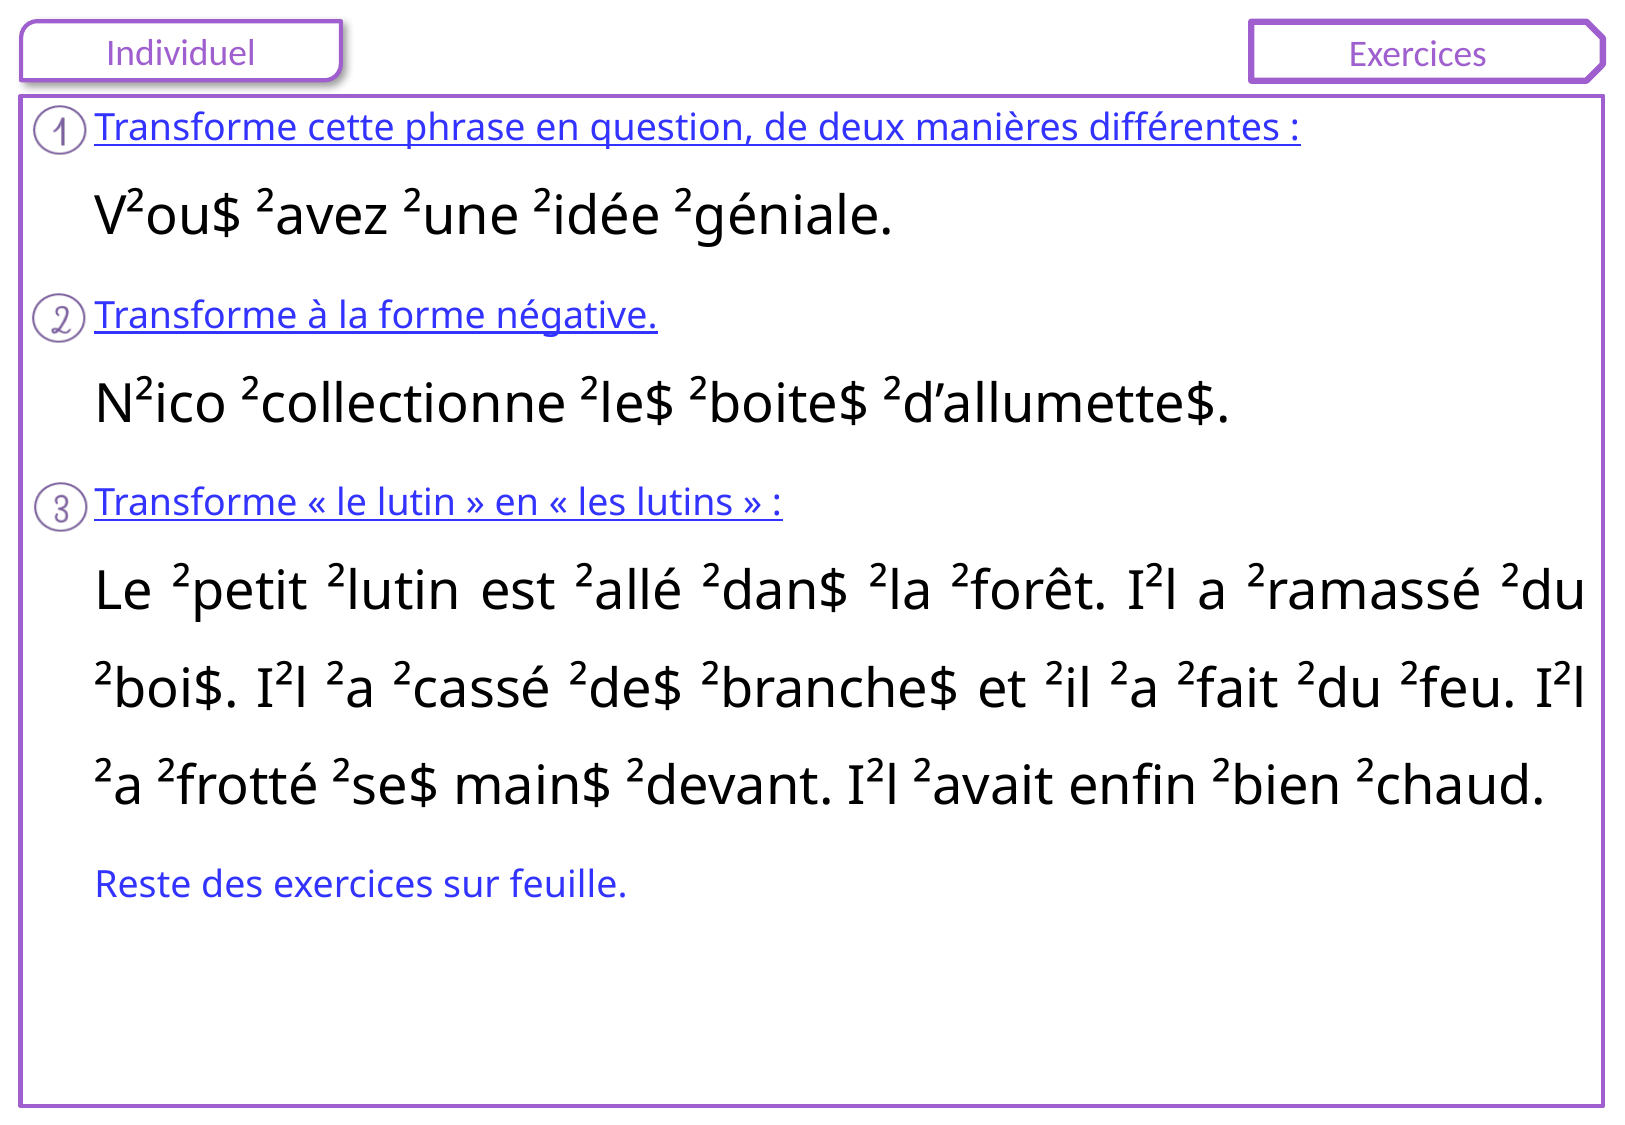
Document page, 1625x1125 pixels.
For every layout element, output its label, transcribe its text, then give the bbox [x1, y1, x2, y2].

picture [22, 473, 107, 571]
list Exercices [1251, 21, 1585, 81]
picture [20, 284, 105, 382]
picture [21, 96, 106, 193]
list Transforme cette phrase en question, de deux manières différentes : V²ou$ ²avez ²une ²idée ²géniale. Transforme à la forme négative. N²ico ²collectionne ²le$ ²boite$ ²d’allumette$. Transforme « le lutin » en « les lutins » : Le ²petit ²lutin est ²allé ²dan$ ²la ²forêt. I²l a ²ramassé ²du ²boi$. I²l ²a ²cassé ²de$ ²branche$ et ²il ²a ²fait ²du ²feu. I²l ²a ²frotté ²se$ main$ ²devant. I²l ²avait enfin ²bien ²chaud. Reste des exercices sur feuille. [18, 94, 1605, 1108]
